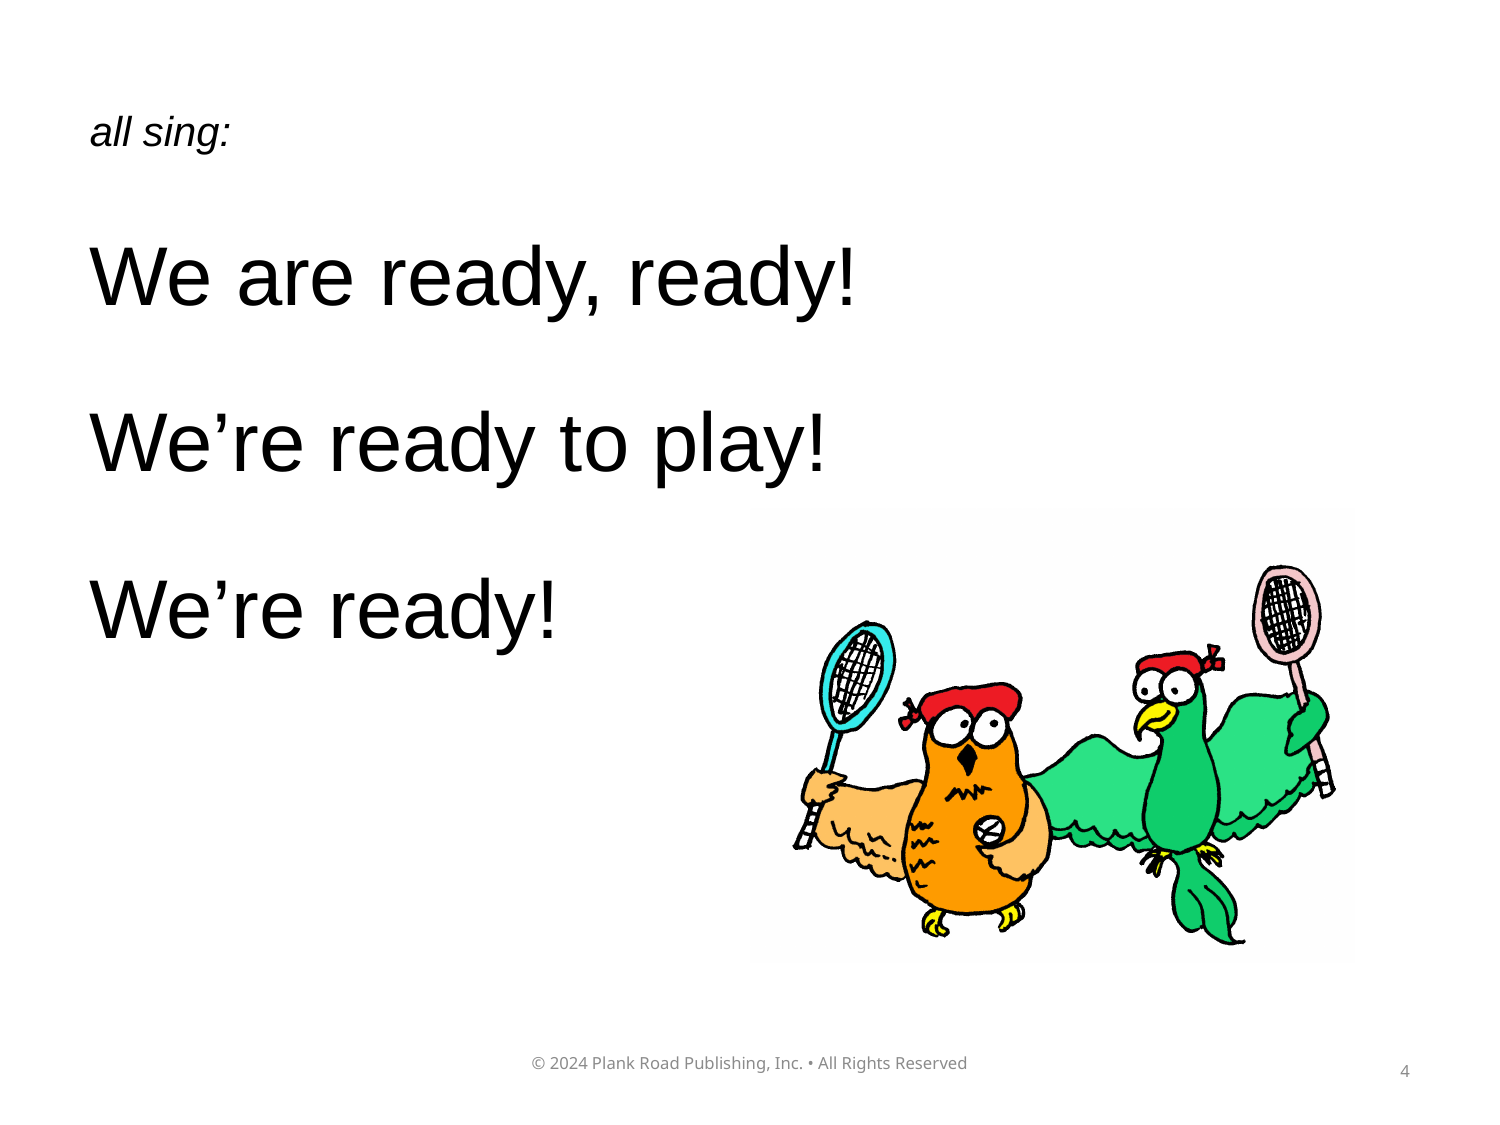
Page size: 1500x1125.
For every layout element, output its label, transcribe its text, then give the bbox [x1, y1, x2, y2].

picture [749, 508, 1355, 963]
slide_number 4 [1074, 1042, 1425, 1103]
list all sing: We are ready, ready! We’re ready to play! We’re ready! [75, 72, 1425, 1014]
